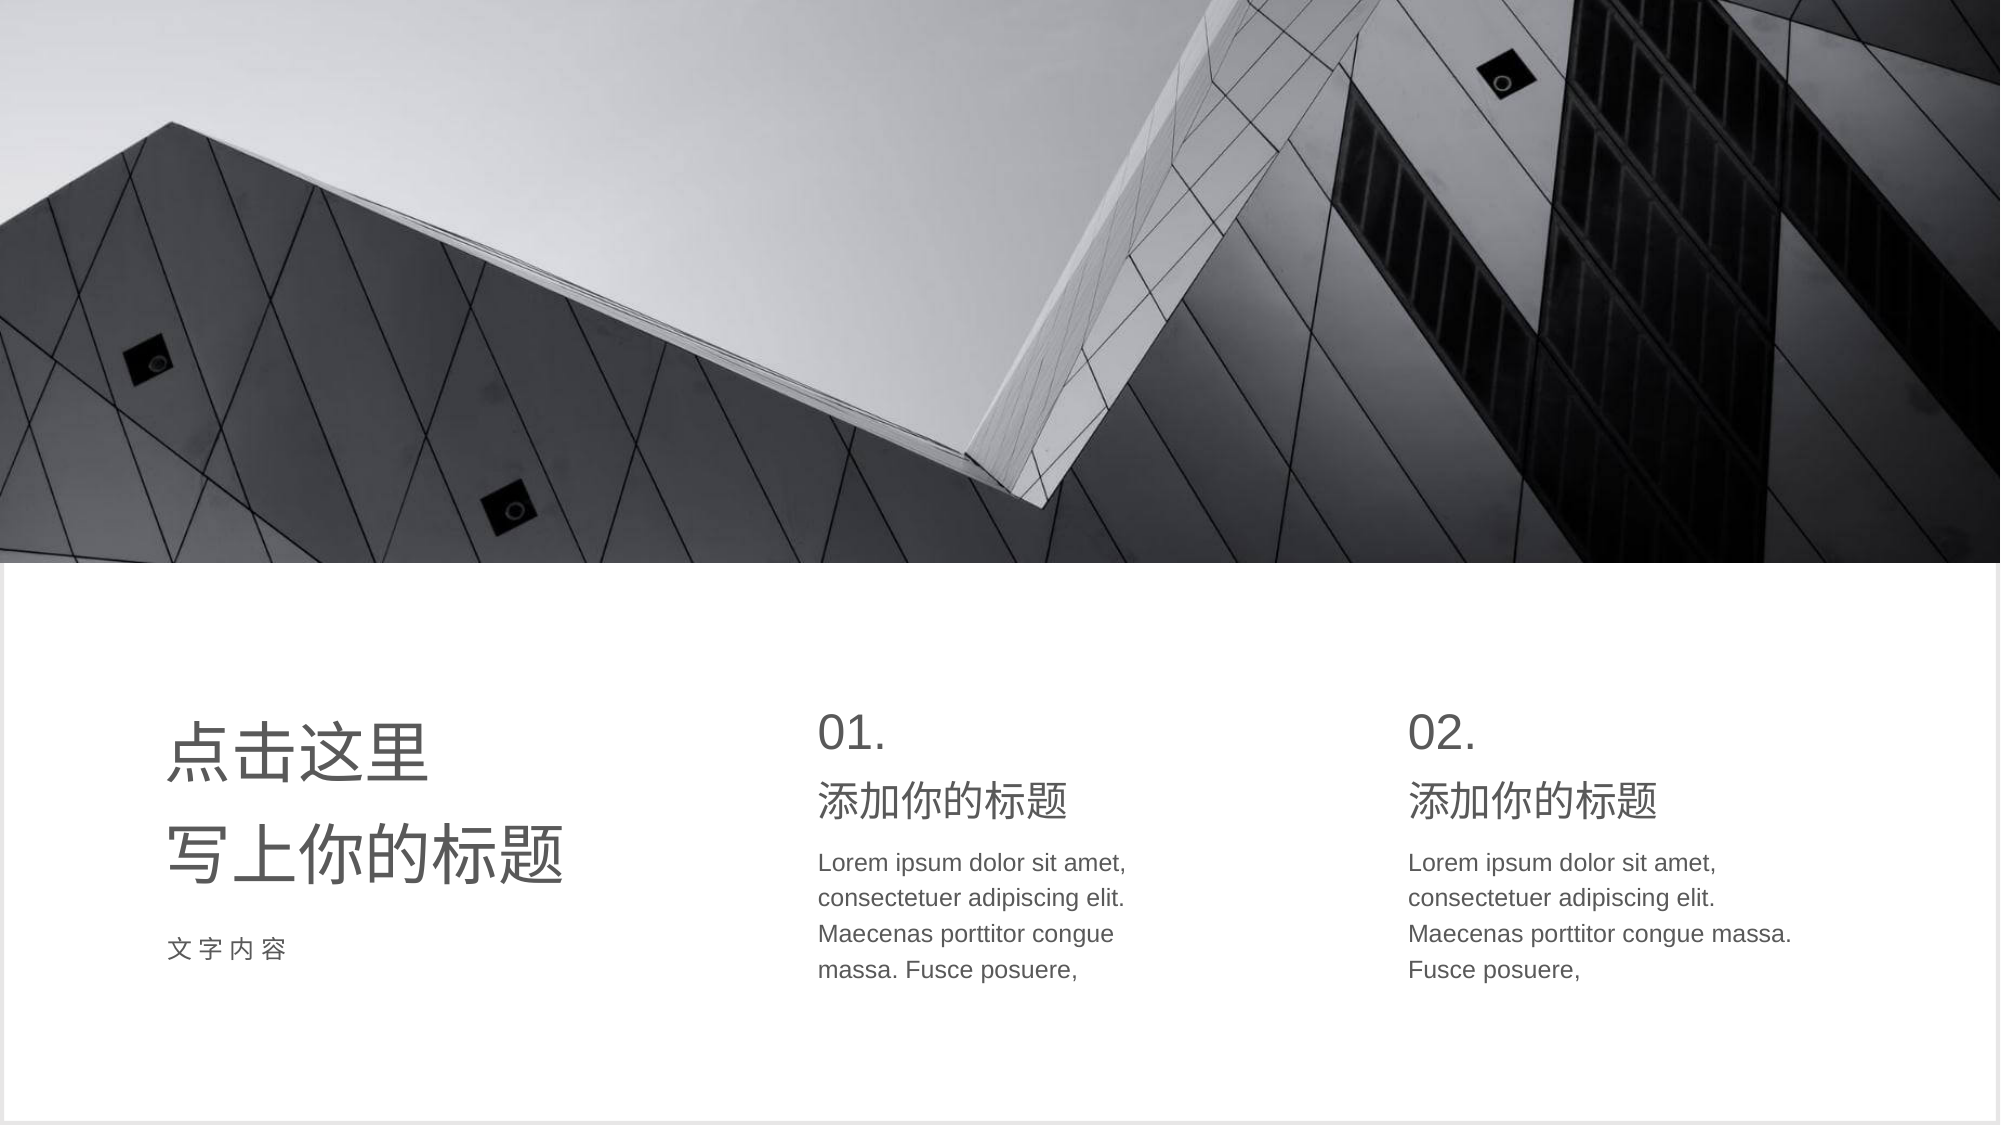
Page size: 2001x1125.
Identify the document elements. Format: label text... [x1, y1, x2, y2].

text_box 02. [1393, 691, 1504, 767]
text_box Lorem ipsum dolor sit amet, consectetuer adipiscing elit. Maecenas porttitor congue massa. Fusce posuere, [1393, 832, 1822, 992]
text_box 01. [802, 691, 913, 766]
text_box Lorem ipsum dolor sit amet, consectetuer adipiscing elit. Maecenas porttitor congue massa. Fusce posuere, [803, 832, 1206, 992]
text_box 点击这里 [149, 703, 659, 799]
text_box 写上你的标题 [149, 805, 659, 900]
text_box 添加你的标题 [802, 766, 1117, 832]
text_box 添加你的标题 [1393, 766, 1707, 832]
picture [0, 0, 2000, 563]
text_box 文字内容 [152, 926, 498, 972]
